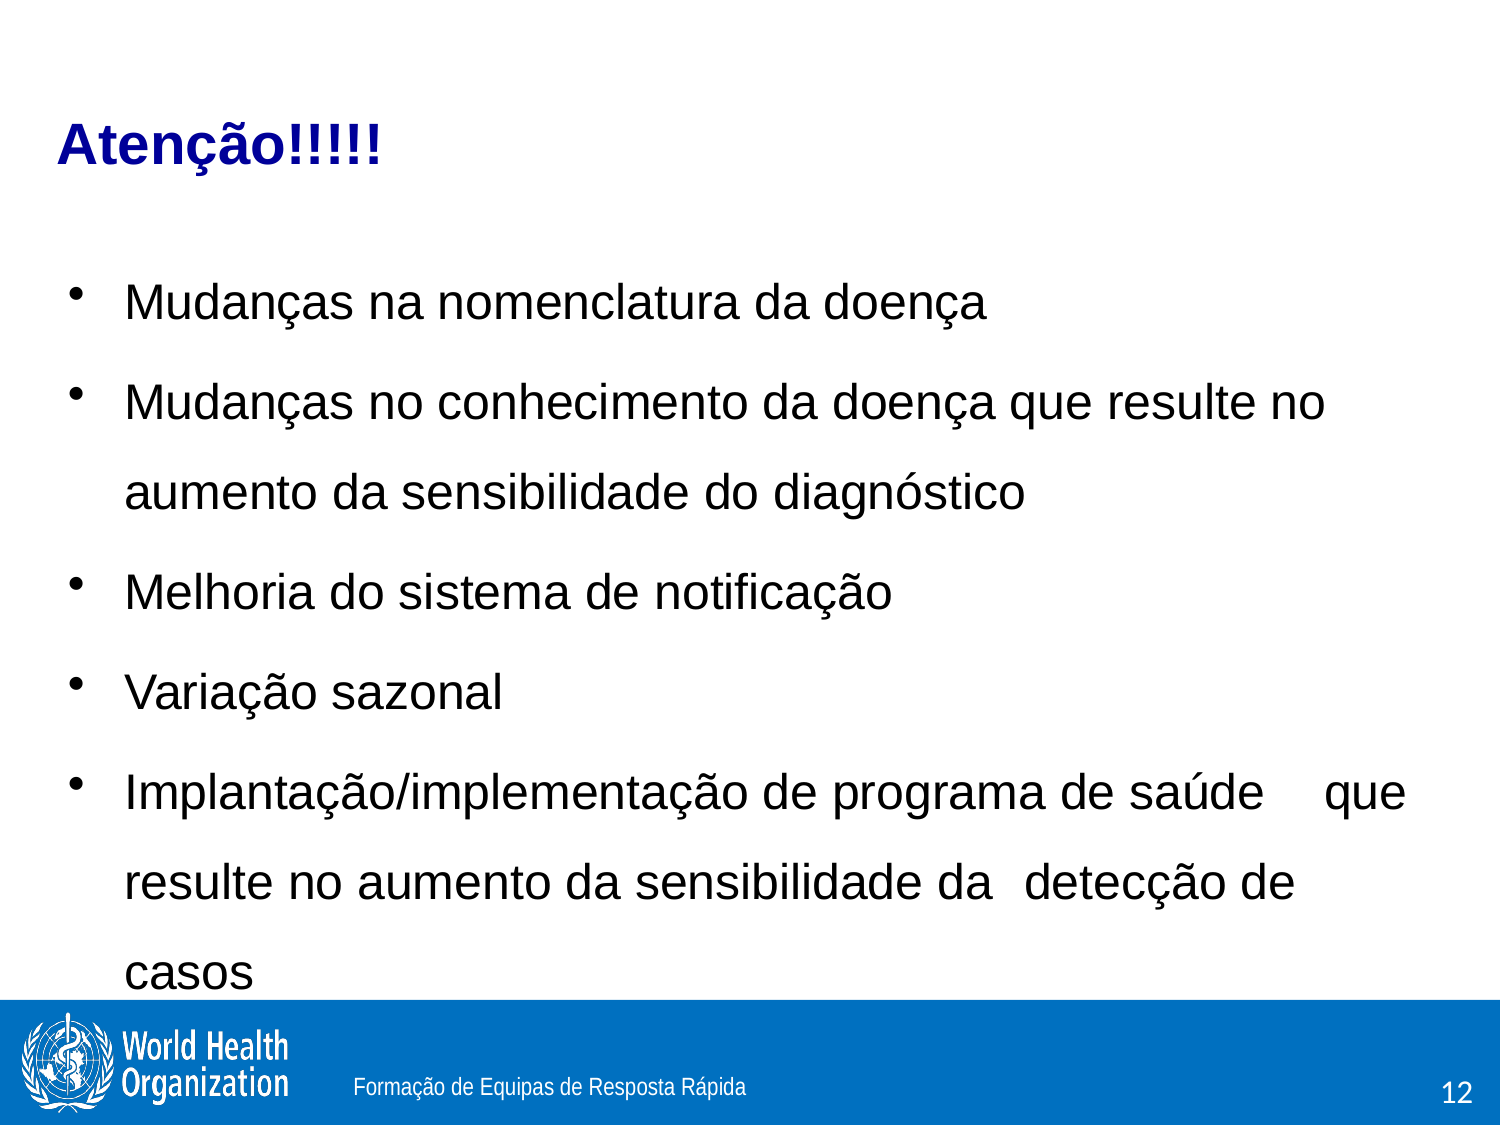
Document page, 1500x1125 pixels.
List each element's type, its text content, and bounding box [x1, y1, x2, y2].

text_box Mudanças na nomenclatura da doença Mudanças no conhecimento da doença que resulte no aumento da sensibilidade do diagnóstico Melhoria do sistema de notificação Variação sazonal Implantação/implementação de programa de saúde que resulte no aumento da sensibilidade da detecção de casos [53, 231, 1454, 1024]
picture [21, 1012, 288, 1113]
text_box Atenção!!!!! [41, 85, 399, 184]
